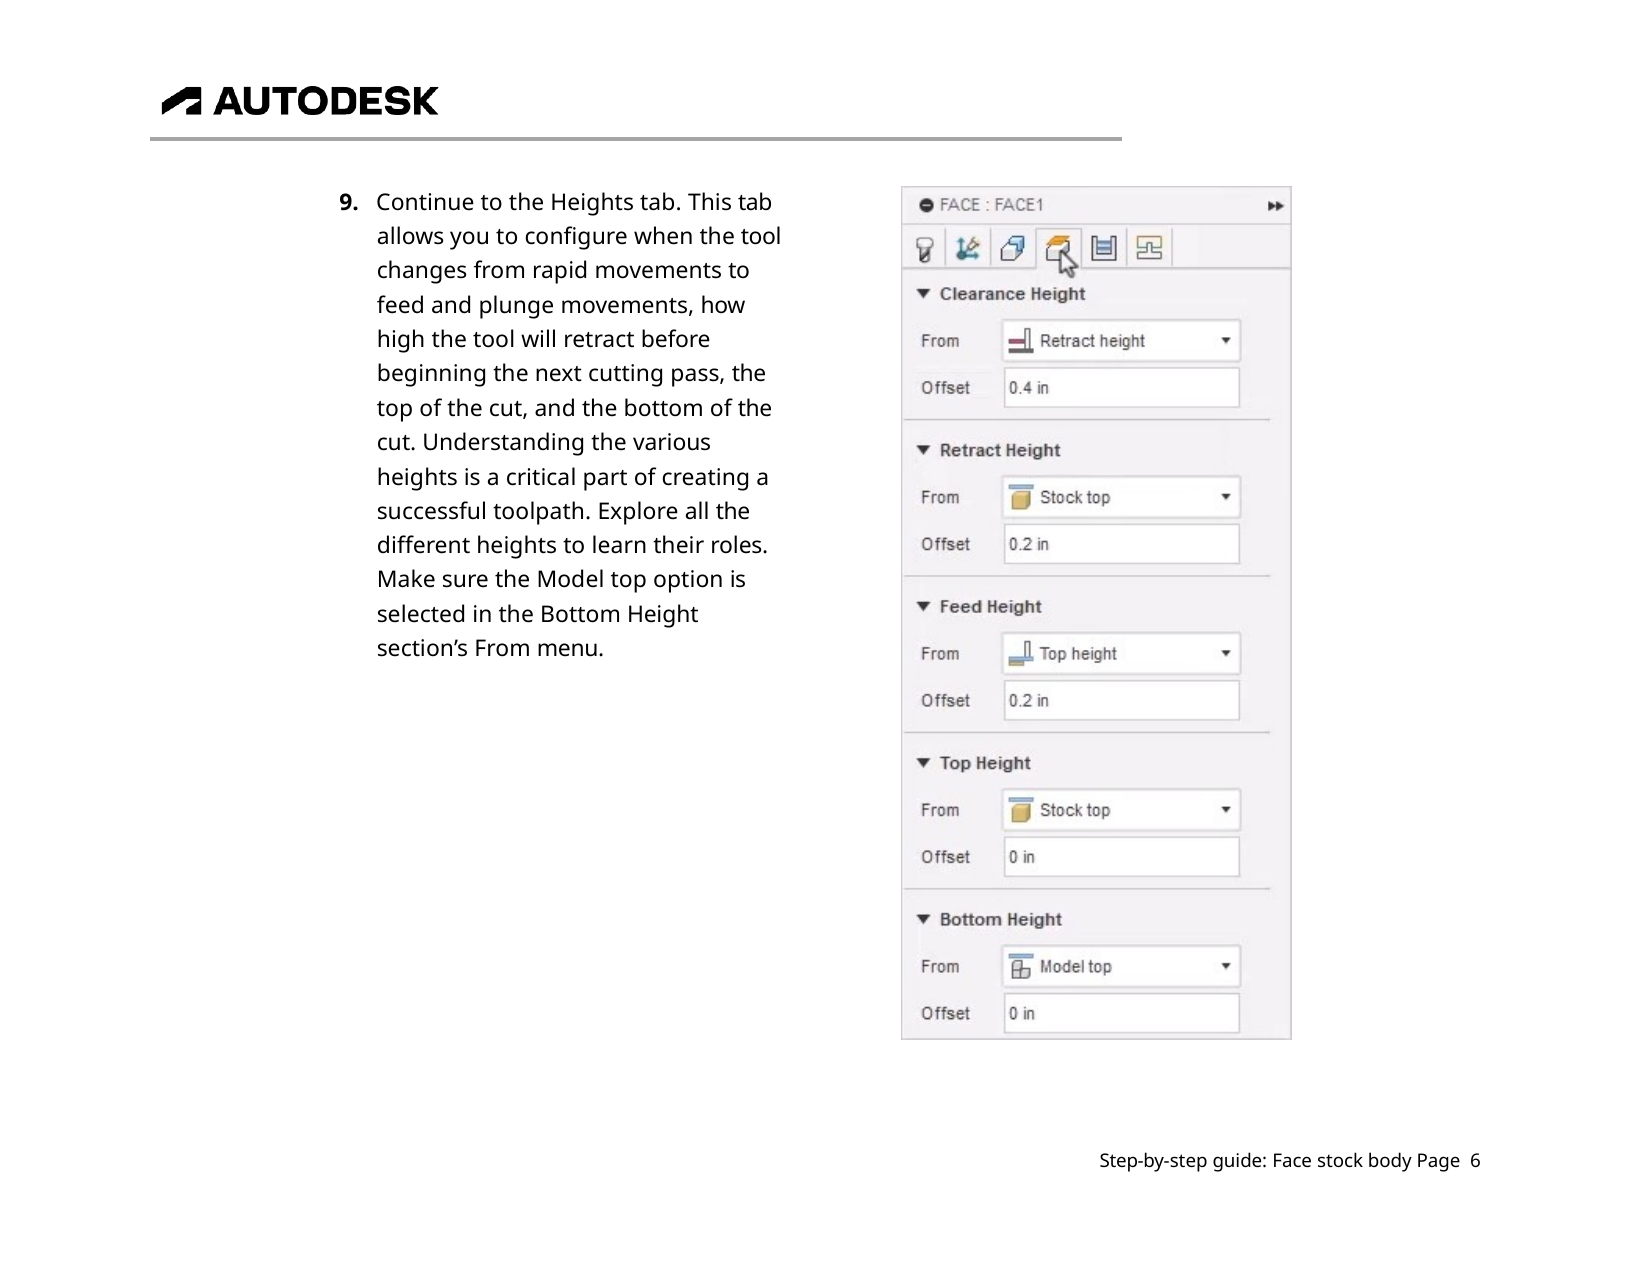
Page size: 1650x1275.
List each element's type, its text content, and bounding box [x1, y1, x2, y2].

picture [900, 186, 1292, 1040]
slide_number Step-by-step guide: Face stock body Page 10 [1097, 1145, 1509, 1275]
picture [161, 86, 439, 115]
text_box 9. Continue to the Heights tab. This tab allows you to configure when the tool changes from rapid movements to feed and plunge movements, how high the tool will retract before beginning the next cutting pass, the top of the cut, and the bottom of the cut. Understanding the various heights is a critical part of creating a successful toolpath. Explore all the different heights to learn their roles. Make sure the Model top option is selected in the Bottom Height section’s From menu. [337, 178, 788, 661]
